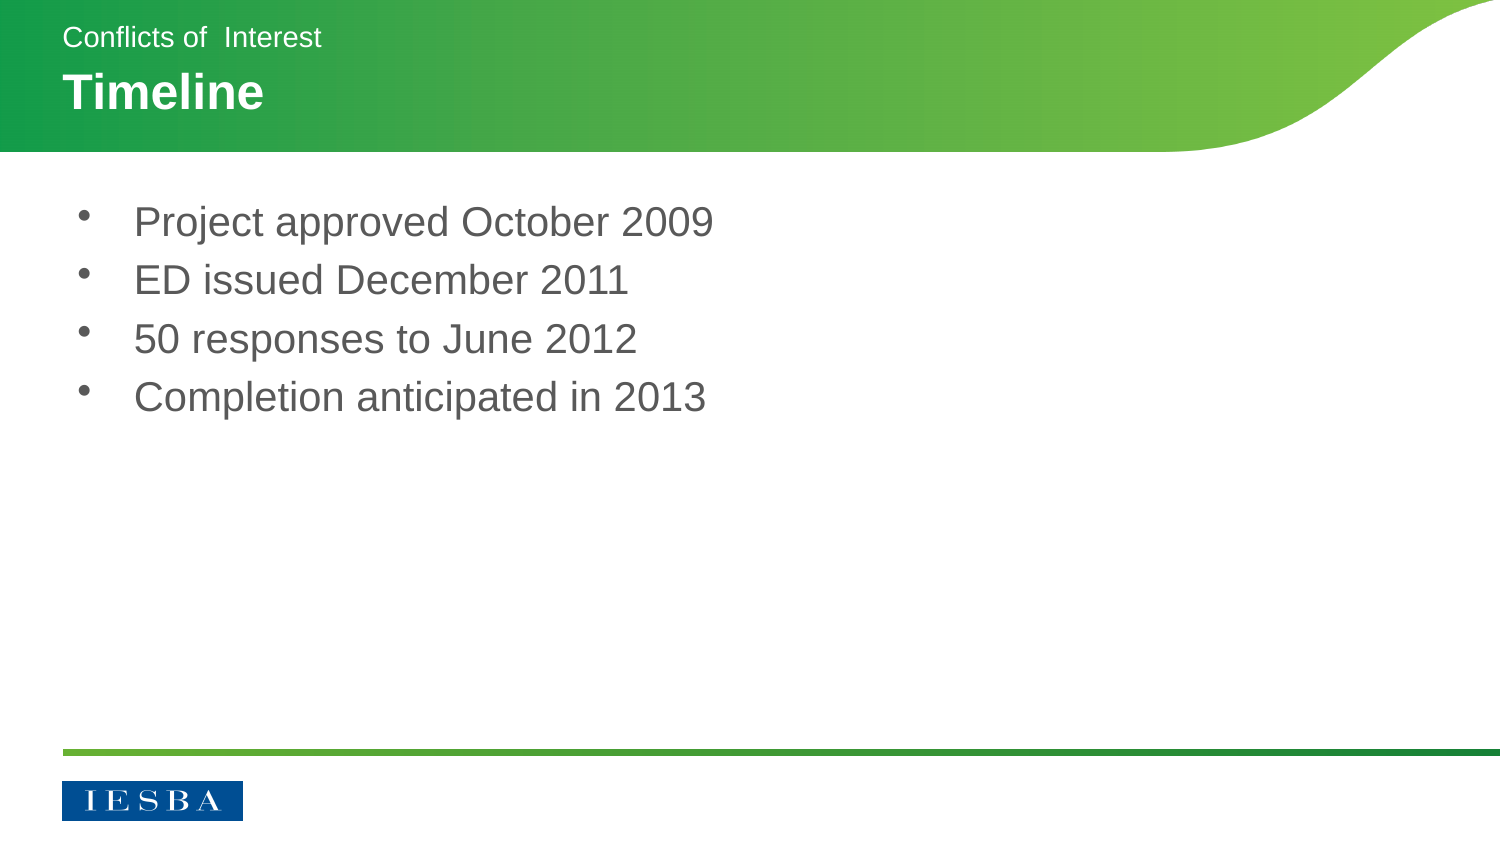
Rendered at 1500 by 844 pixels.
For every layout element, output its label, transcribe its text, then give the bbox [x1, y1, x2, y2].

picture [0, 0, 1497, 152]
title Timeline [62, 56, 1300, 122]
list Project approved October 2009 ED issued December 2011 50 responses to June 2012 Completion anticipated in 2013 [62, 187, 1450, 694]
picture [62, 781, 243, 821]
subtitle Conflicts of Interest [62, 18, 500, 47]
